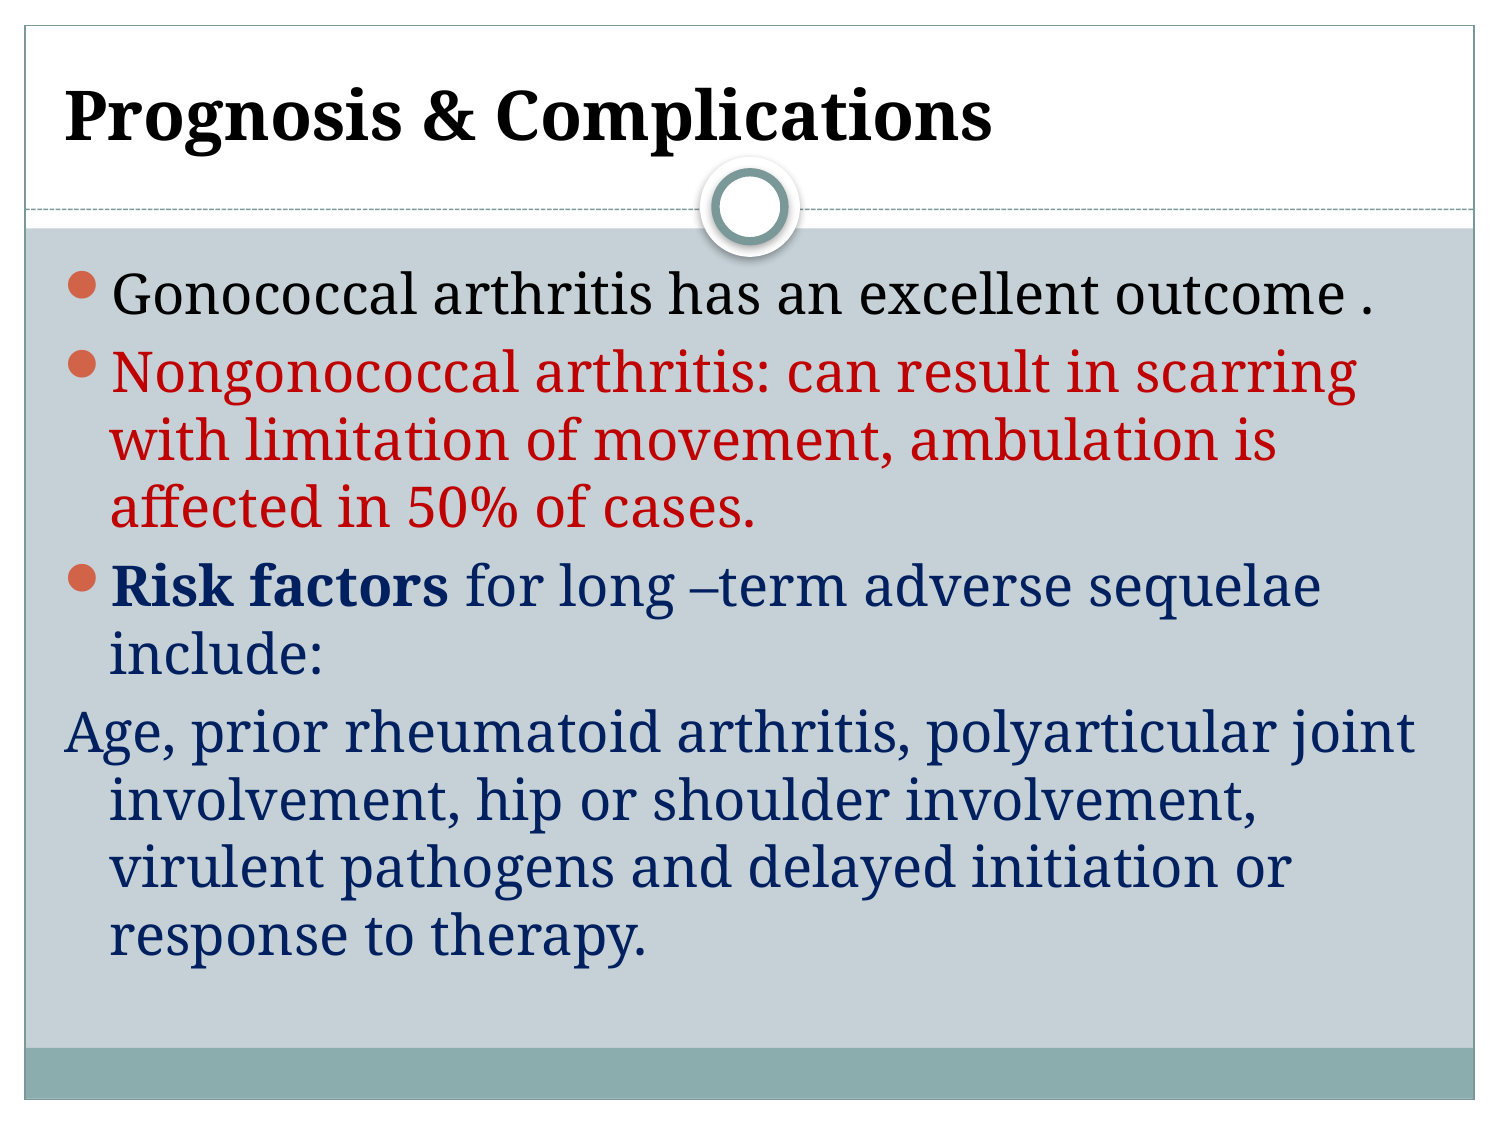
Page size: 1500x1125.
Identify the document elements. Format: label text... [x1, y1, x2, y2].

list Gonococcal arthritis has an excellent outcome . Nongonococcal arthritis: can result in scarring with limitation of movement, ambulation is affected in 50% of cases. Risk factors for long –term adverse sequelae include: Age, prior rheumatoid arthritis, polyarticular joint involvement, hip or shoulder involvement, virulent pathogens and delayed initiation or response to therapy. [49, 250, 1445, 1001]
title Prognosis & Complications [49, 37, 1450, 162]
